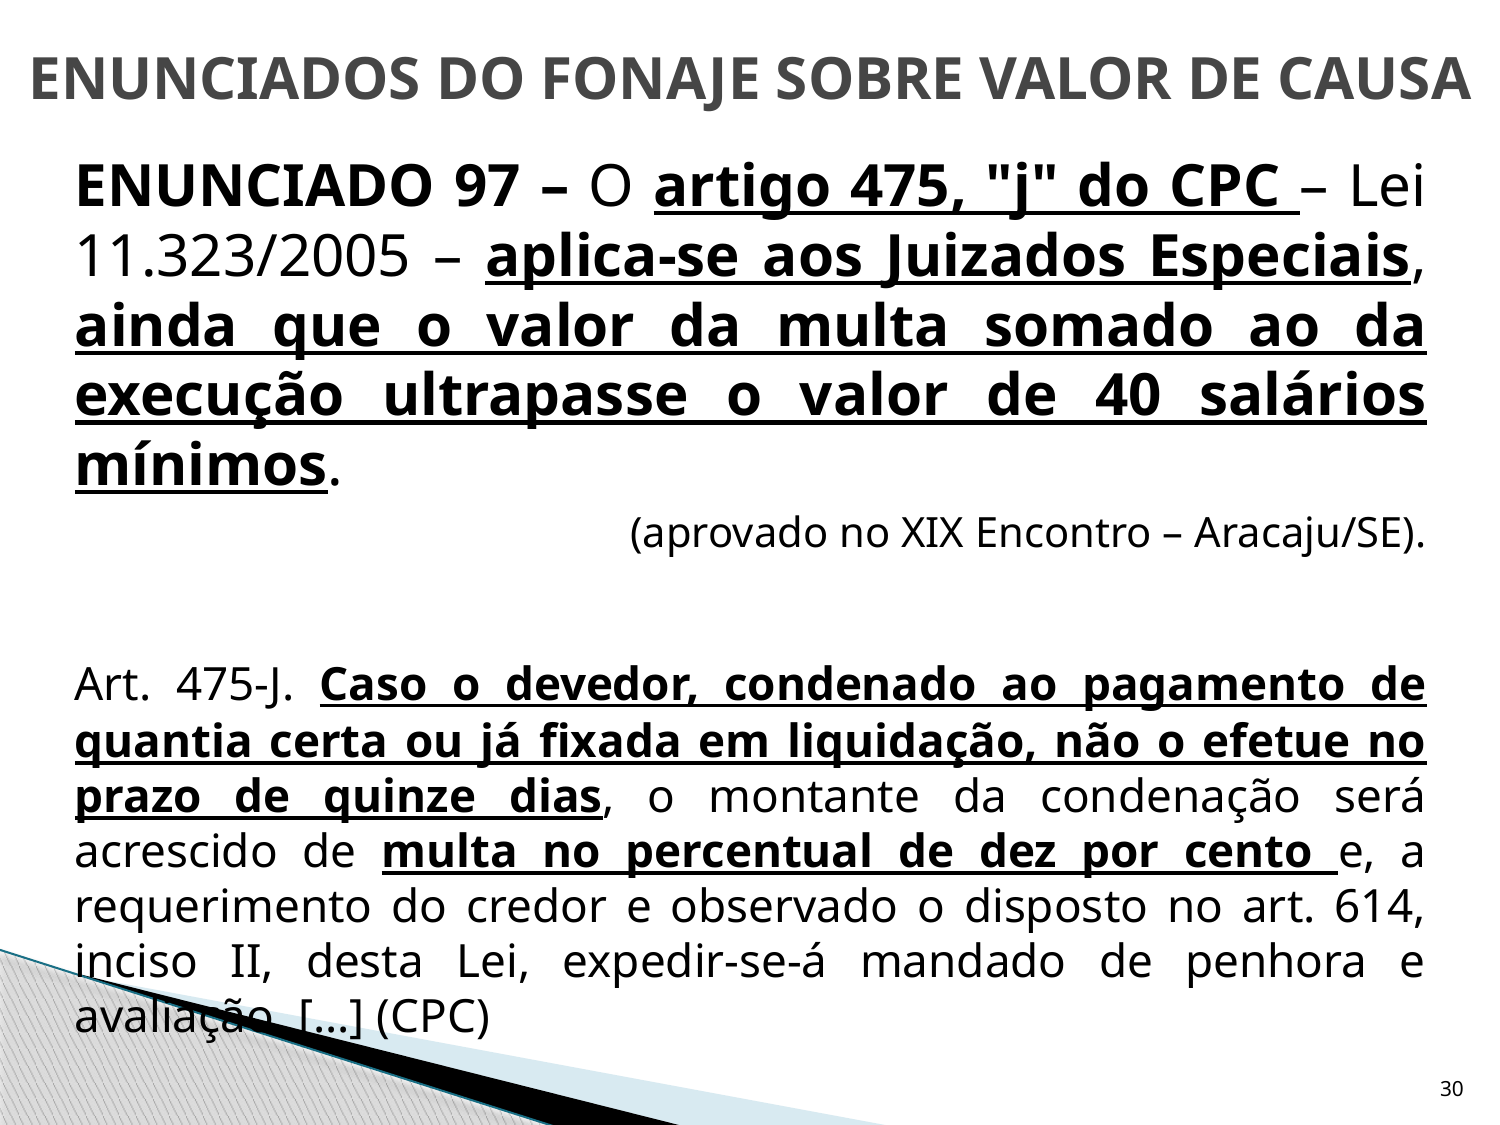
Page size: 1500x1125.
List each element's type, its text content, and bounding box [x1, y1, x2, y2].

list ENUNCIADO 97 – O artigo 475, "j" do CPC – Lei 11.323/2005 – aplica-se aos Juizados Especiais, ainda que o valor da multa somado ao da execução ultrapasse o valor de 40 salários mínimos. (aprovado no XIX Encontro – Aracaju/SE). Art. 475-J. Caso o devedor, condenado ao pagamento de quantia certa ou já fixada em liquidação, não o efetue no prazo de quinze dias, o montante da condenação será acrescido de multa no percentual de dez por cento e, a requerimento do credor e observado o disposto no art. 614, inciso II, desta Lei, expedir-se-á mandado de penhora e avaliação. [...] (CPC) [0, 153, 1442, 1125]
slide_number 30 [1418, 1051, 1479, 1112]
title ENUNCIADOS DO FONAJE SOBRE VALOR DE CAUSA [0, 0, 1500, 153]
